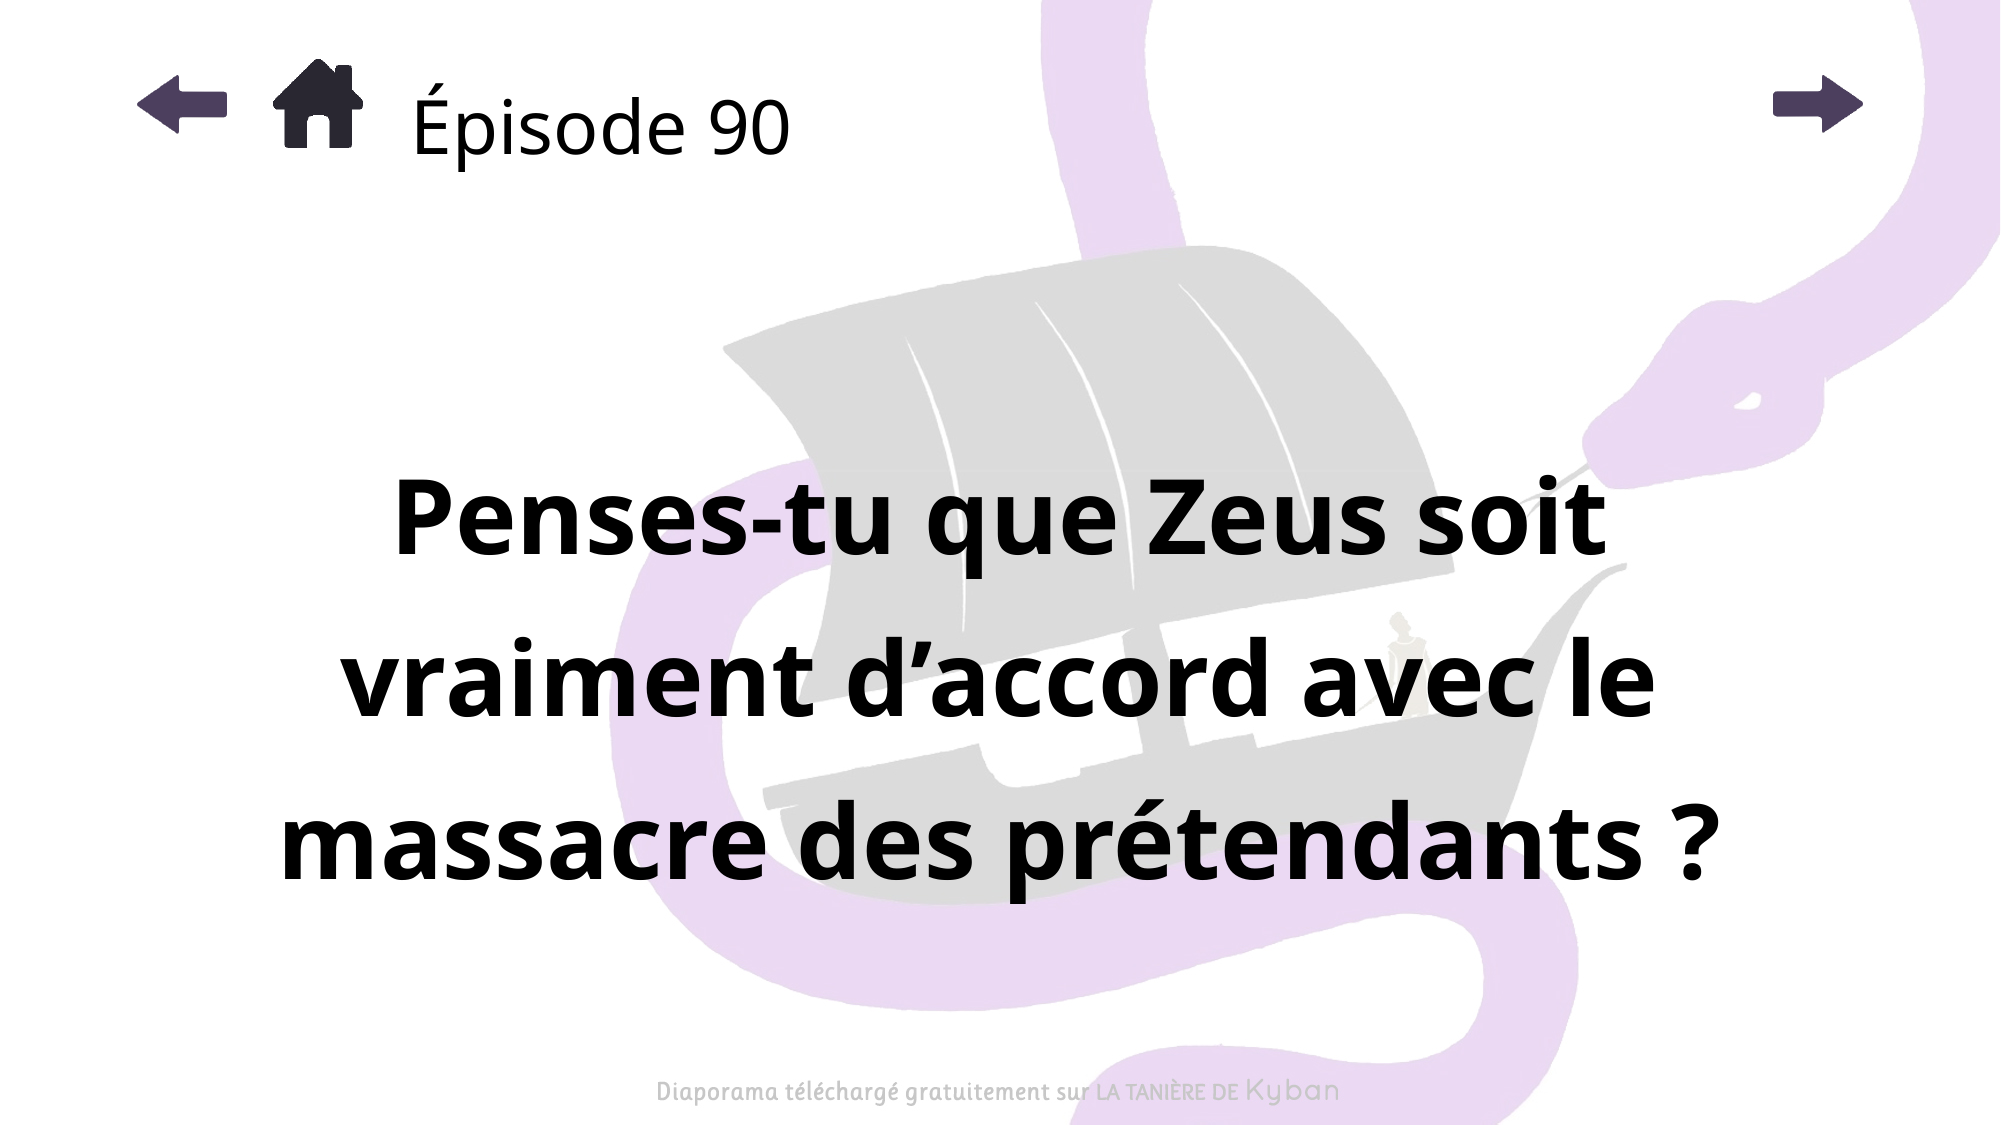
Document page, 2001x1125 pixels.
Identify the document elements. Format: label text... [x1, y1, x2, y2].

title Épisode 90 [395, 59, 1863, 202]
picture [0, 0, 2001, 1125]
list Penses-tu que Zeus soit vraiment d’accord avec le massacre des prétendants ? [137, 299, 1863, 1014]
